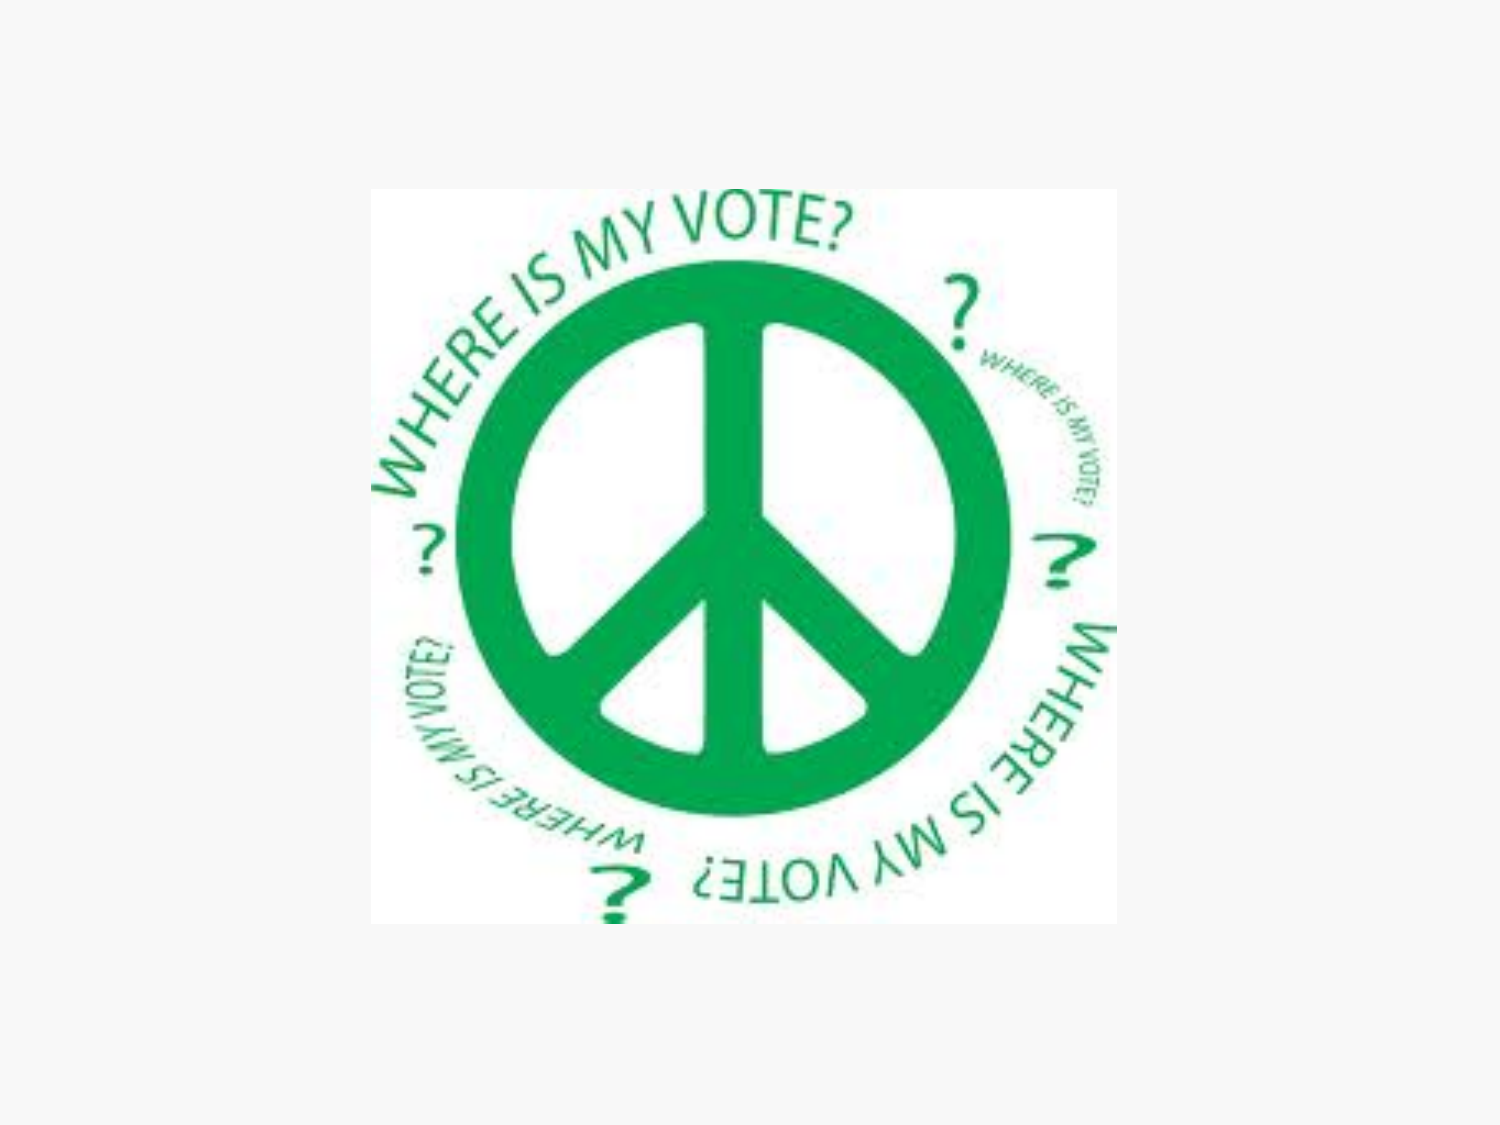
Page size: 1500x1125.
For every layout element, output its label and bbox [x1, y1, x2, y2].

picture [371, 189, 1117, 924]
